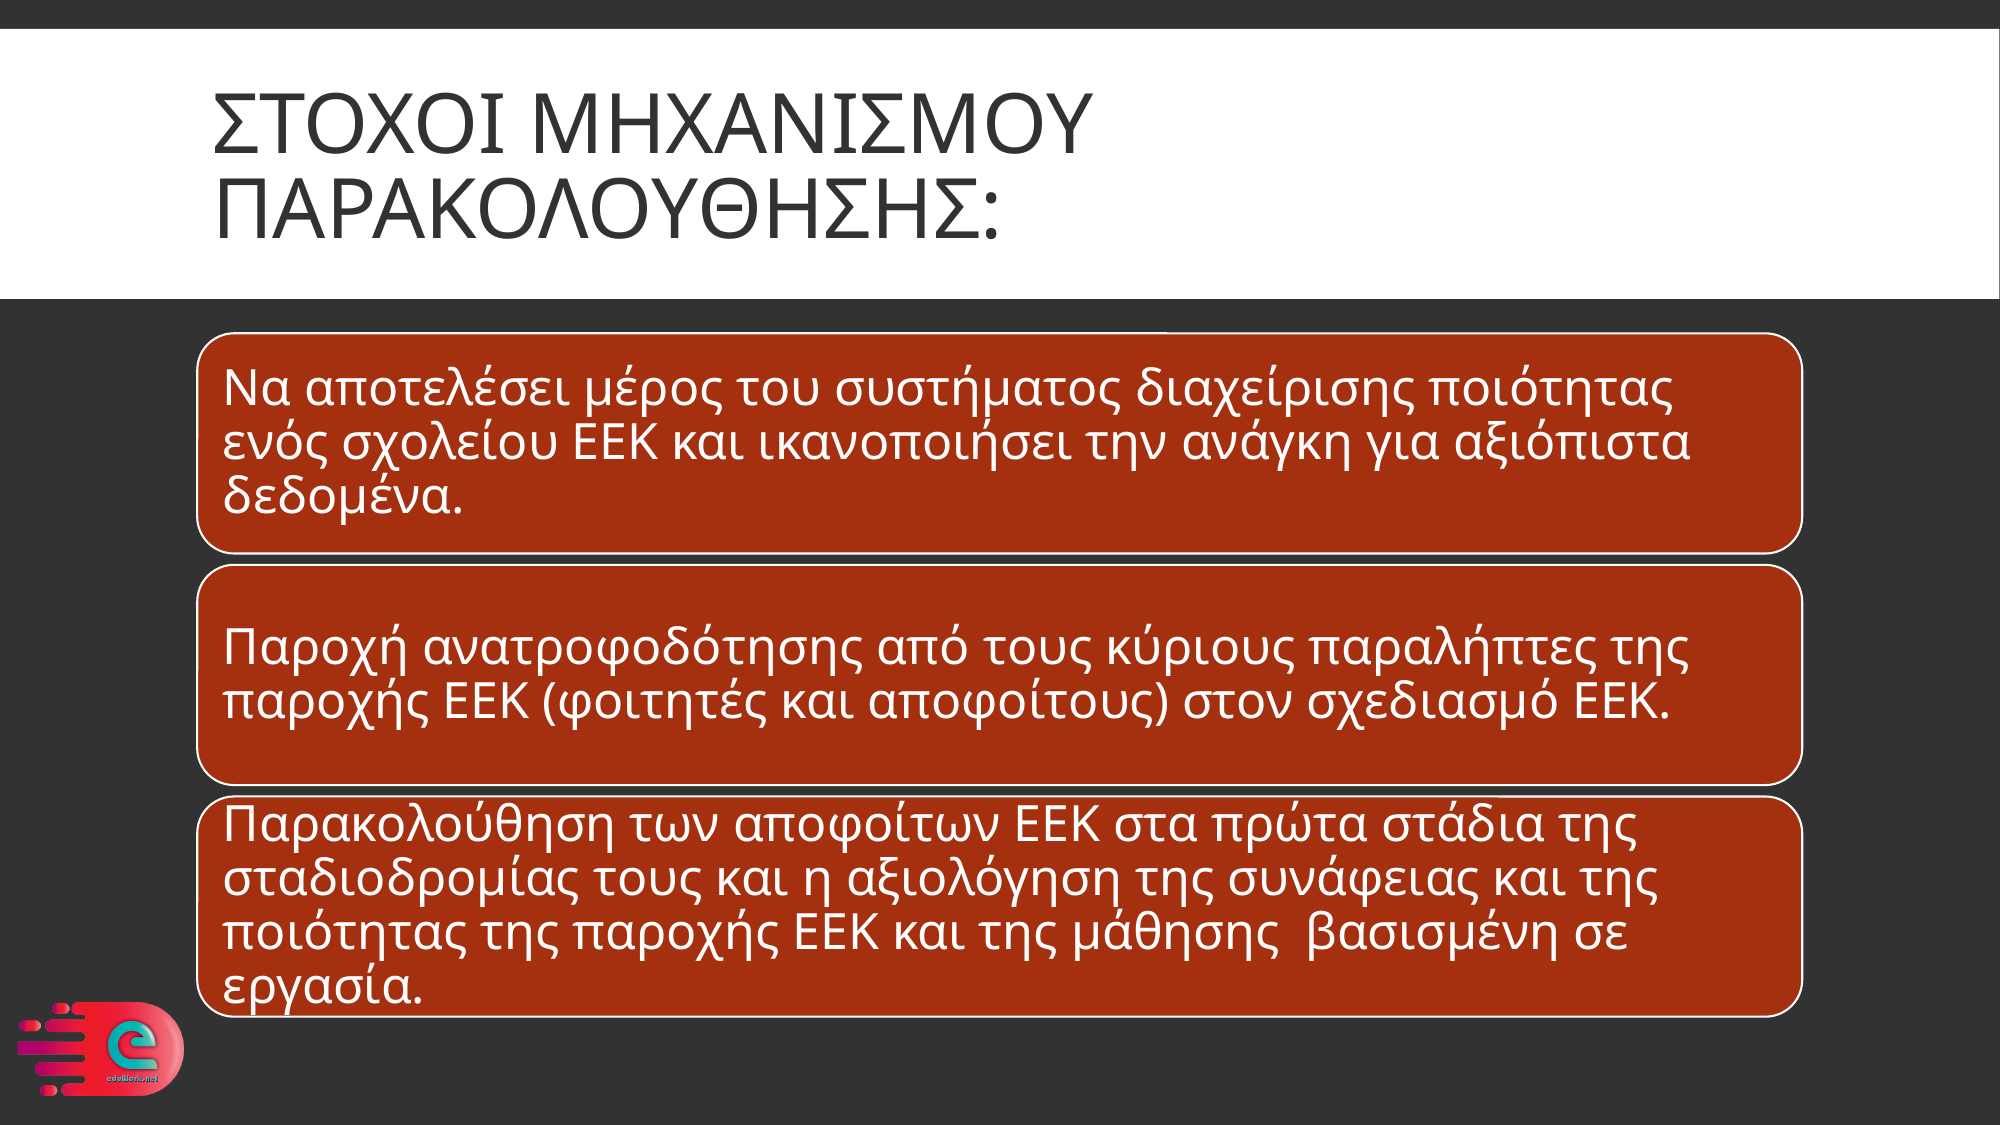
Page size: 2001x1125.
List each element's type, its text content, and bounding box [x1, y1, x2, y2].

title στοχοι μηχανισμου παρακολουθησησ: [197, 46, 1803, 295]
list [196, 329, 1803, 1021]
picture [17, 1002, 184, 1096]
